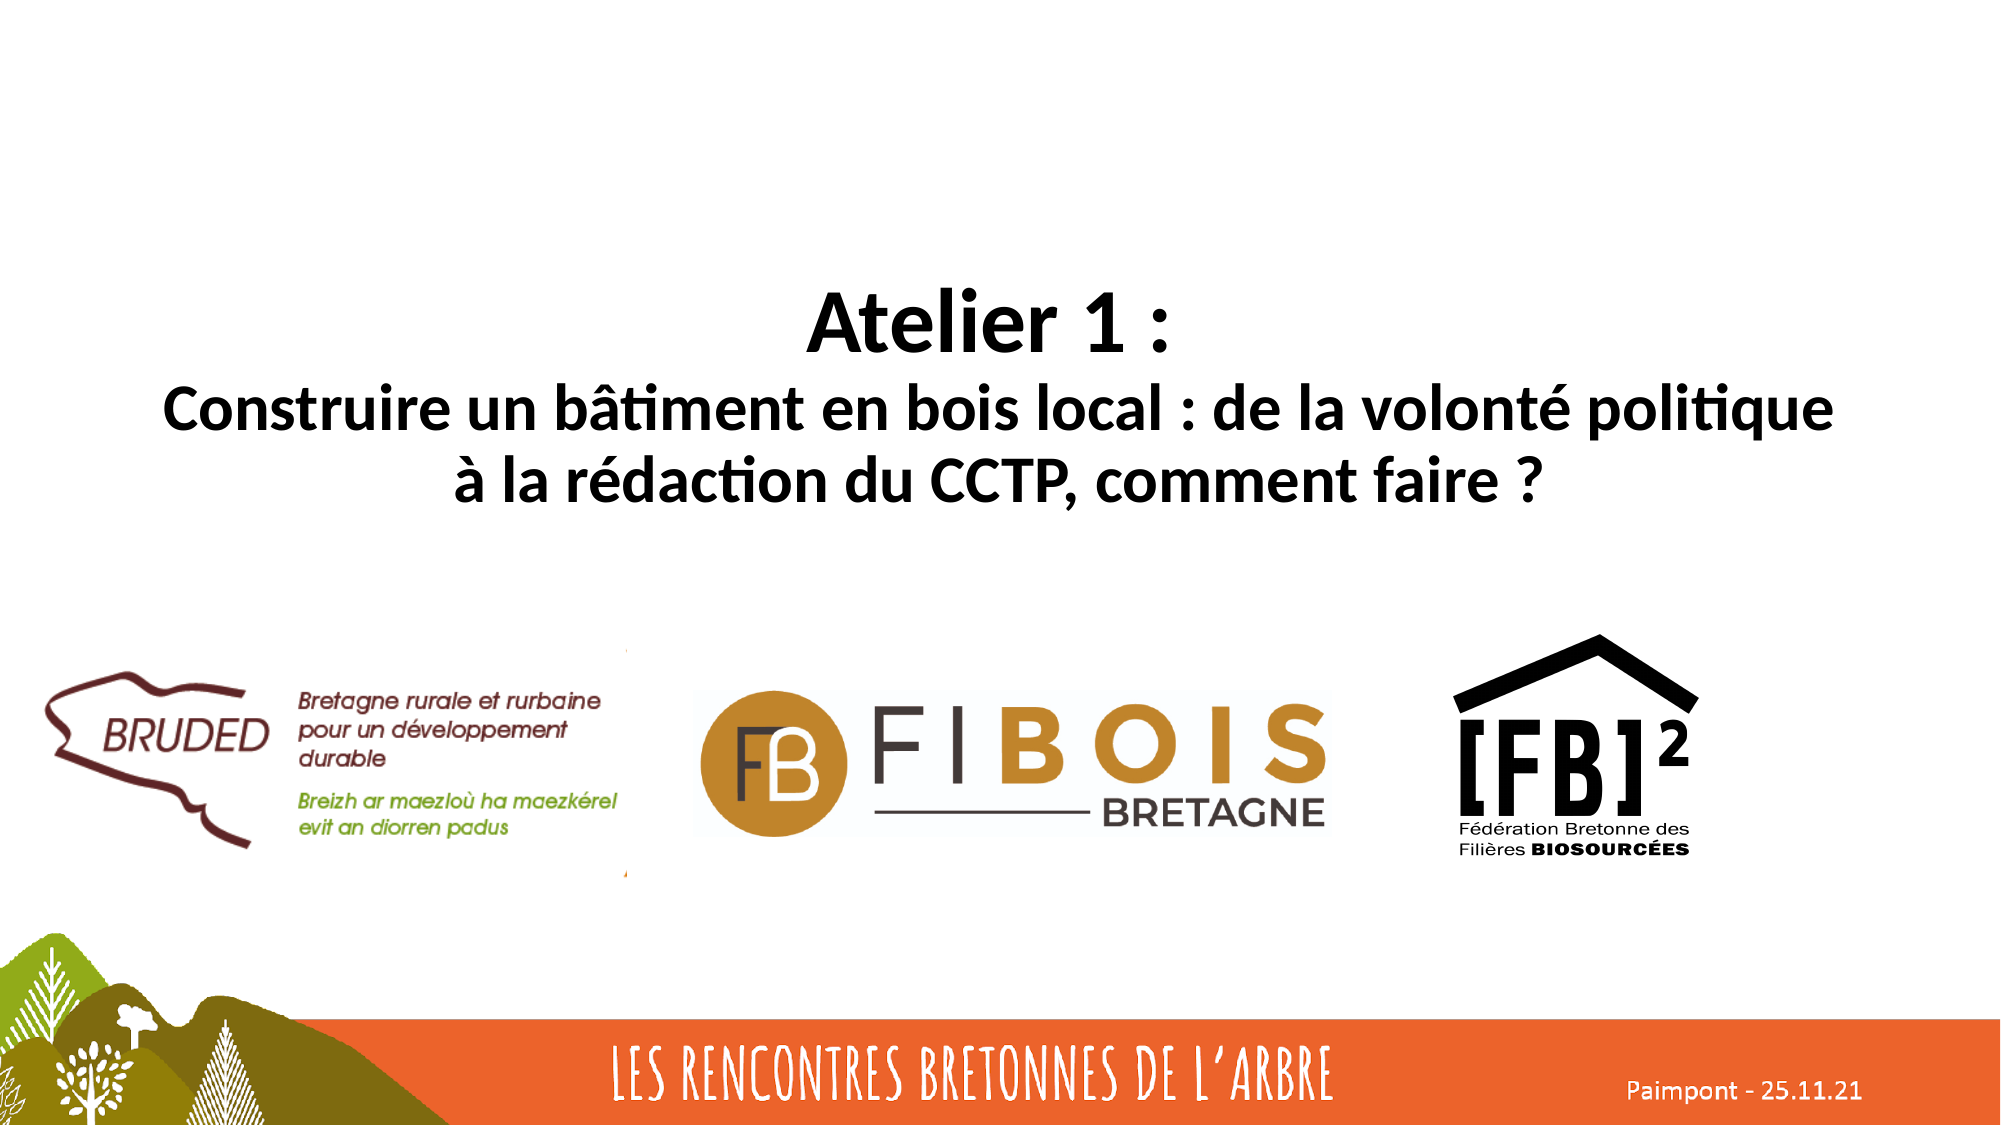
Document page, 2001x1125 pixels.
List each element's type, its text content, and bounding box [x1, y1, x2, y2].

picture [693, 690, 1332, 838]
picture [1444, 616, 1710, 861]
title Atelier 1 : Construire un bâtiment en bois local : de la volonté politique à la rédaction du CCTP, comment faire ? [137, 266, 1863, 484]
picture [0, 925, 2001, 1125]
picture [39, 645, 628, 882]
